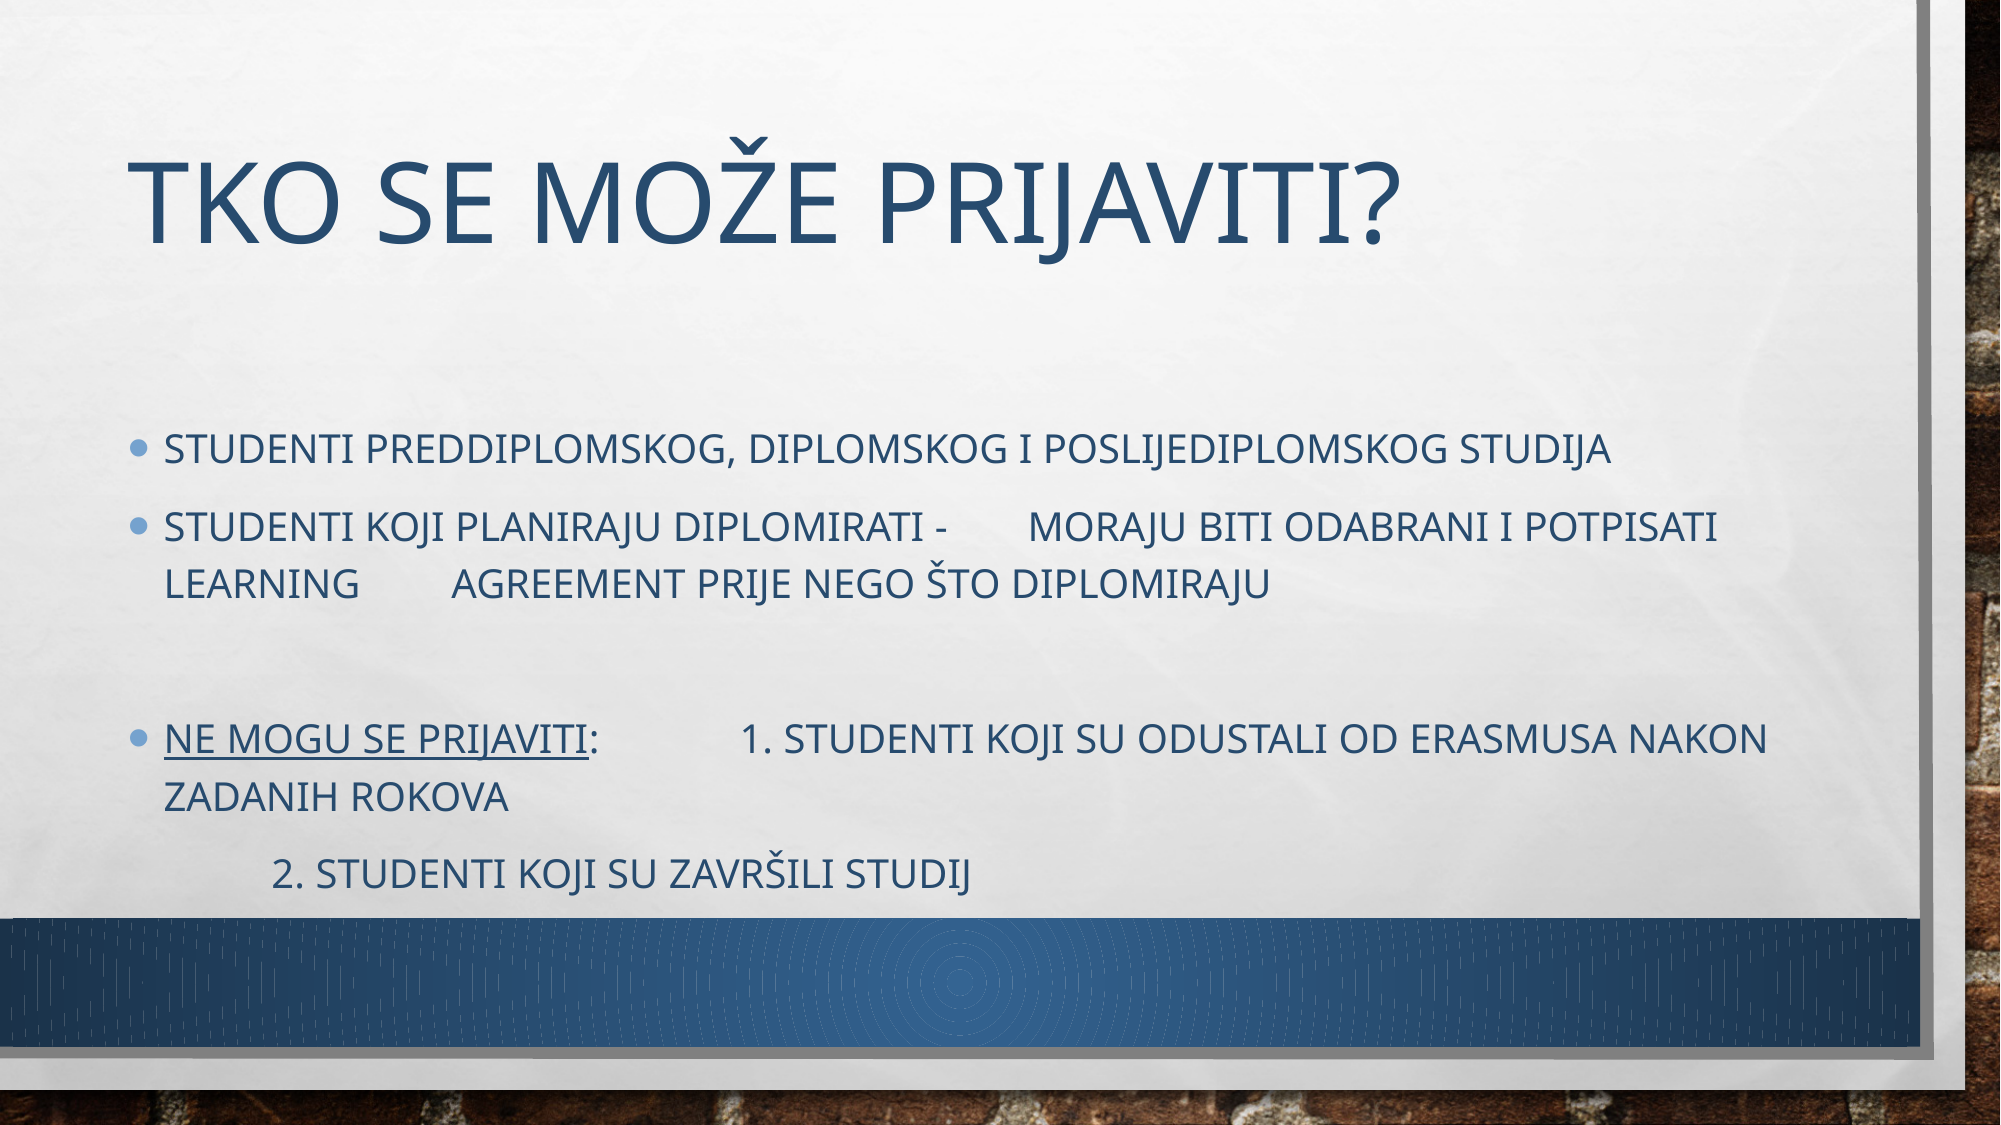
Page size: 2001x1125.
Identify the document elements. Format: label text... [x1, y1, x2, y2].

picture [0, 0, 2000, 1125]
list Studenti preddiplomskog, diplomskog i poslijediplomskog studija Studenti koji planiraju diplomirati - moraju biti odabrani i potpisati learning agreement prije nego što diplomiraju Ne mogu se prijaviti: 1. studenti koji su odustali od erasmusa nakon zadanih rokova 2. studenti koji su završili studij [112, 338, 1853, 967]
title Tko se može prijaviti? [112, 112, 1818, 302]
